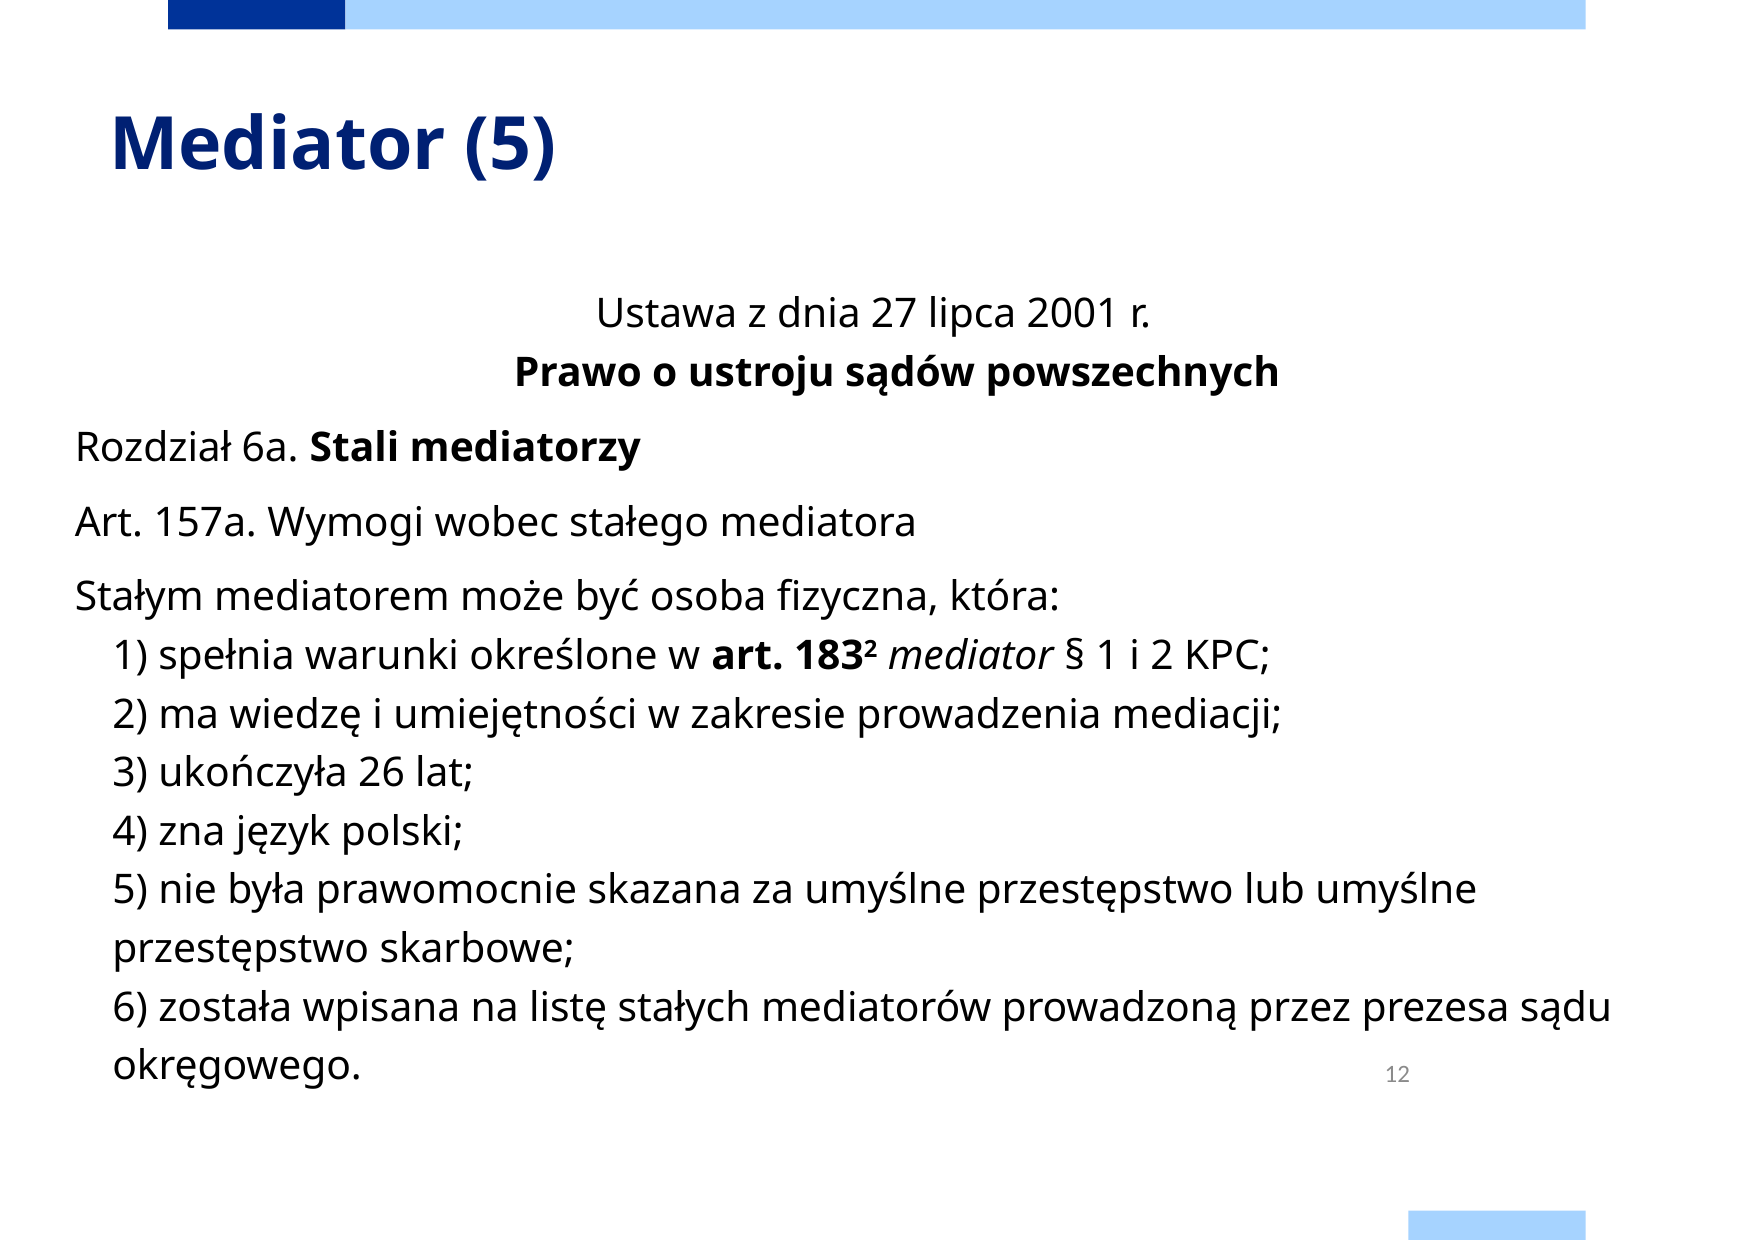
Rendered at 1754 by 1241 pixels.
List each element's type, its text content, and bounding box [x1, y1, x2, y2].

slide_number 12 [1074, 1042, 1425, 1103]
title Mediator (5) [109, 109, 1598, 218]
list Ustawa z dnia 27 lipca 2001 r. Prawo o ustroju sądów powszechnych Rozdział 6a. Stali mediatorzy Art. 157a. Wymogi wobec stałego mediatora Stałym mediatorem może być osoba fizyczna, która: 1) spełnia warunki określone w art. 1832 mediator § 1 i 2 KPC; 2) ma wiedzę i umiejętności w zakresie prowadzenia mediacji; 3) ukończyła 26 lat; 4) zna język polski; 5) nie była prawomocnie skazana za umyślne przestępstwo lub umyślne przestępstwo skarbowe; 6) została wpisana na listę stałych mediatorów prowadzoną przez prezesa sądu okręgowego. [74, 277, 1683, 1199]
